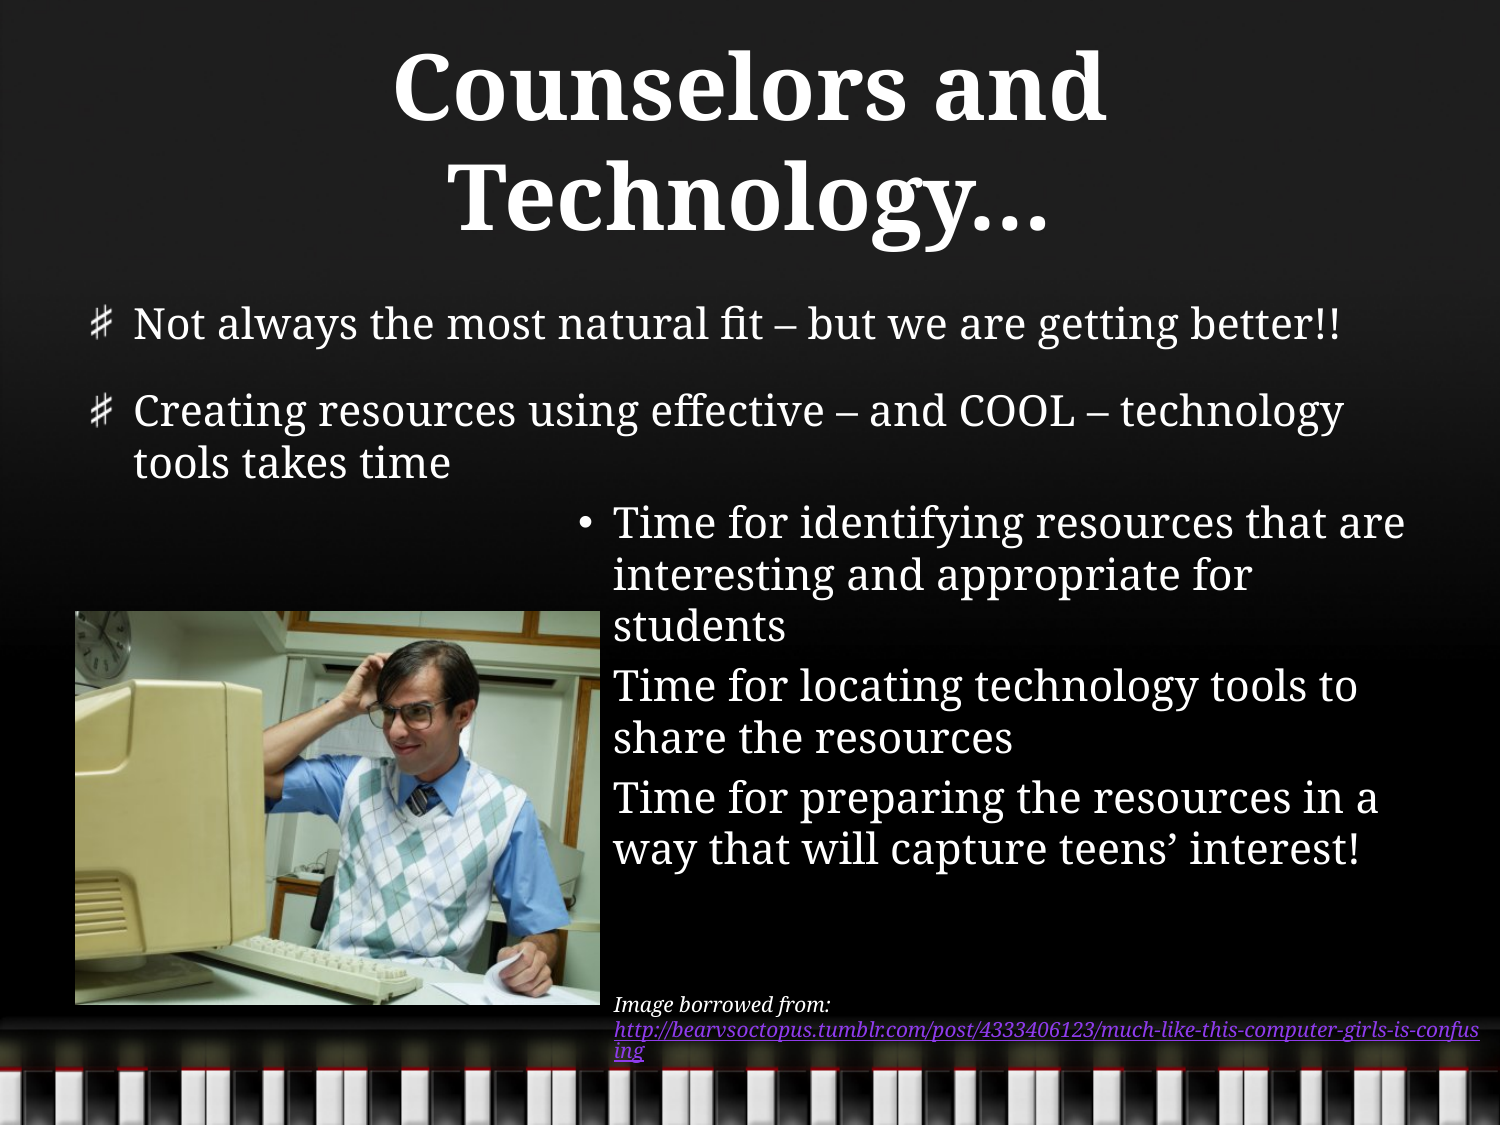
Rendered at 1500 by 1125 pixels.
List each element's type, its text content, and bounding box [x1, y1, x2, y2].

picture [90, 392, 113, 428]
title Counselors and Technology… [75, 45, 1425, 233]
list Not always the most natural fit – but we are getting better!! Creating resources using effective – and COOL – technology tools takes time Time for identifying resources that are interesting and appropriate for students Time for locating technology tools to share the resources Time for preparing the resources in a way that will capture teens’ interest! [75, 288, 1425, 925]
picture [0, 0, 1500, 1125]
text_box Image borrowed from: http://bearvsoctopus.tumblr.com/post/4333406123/much-like-this-computer-girls-is-confusing [599, 984, 1500, 1078]
picture [90, 304, 113, 340]
